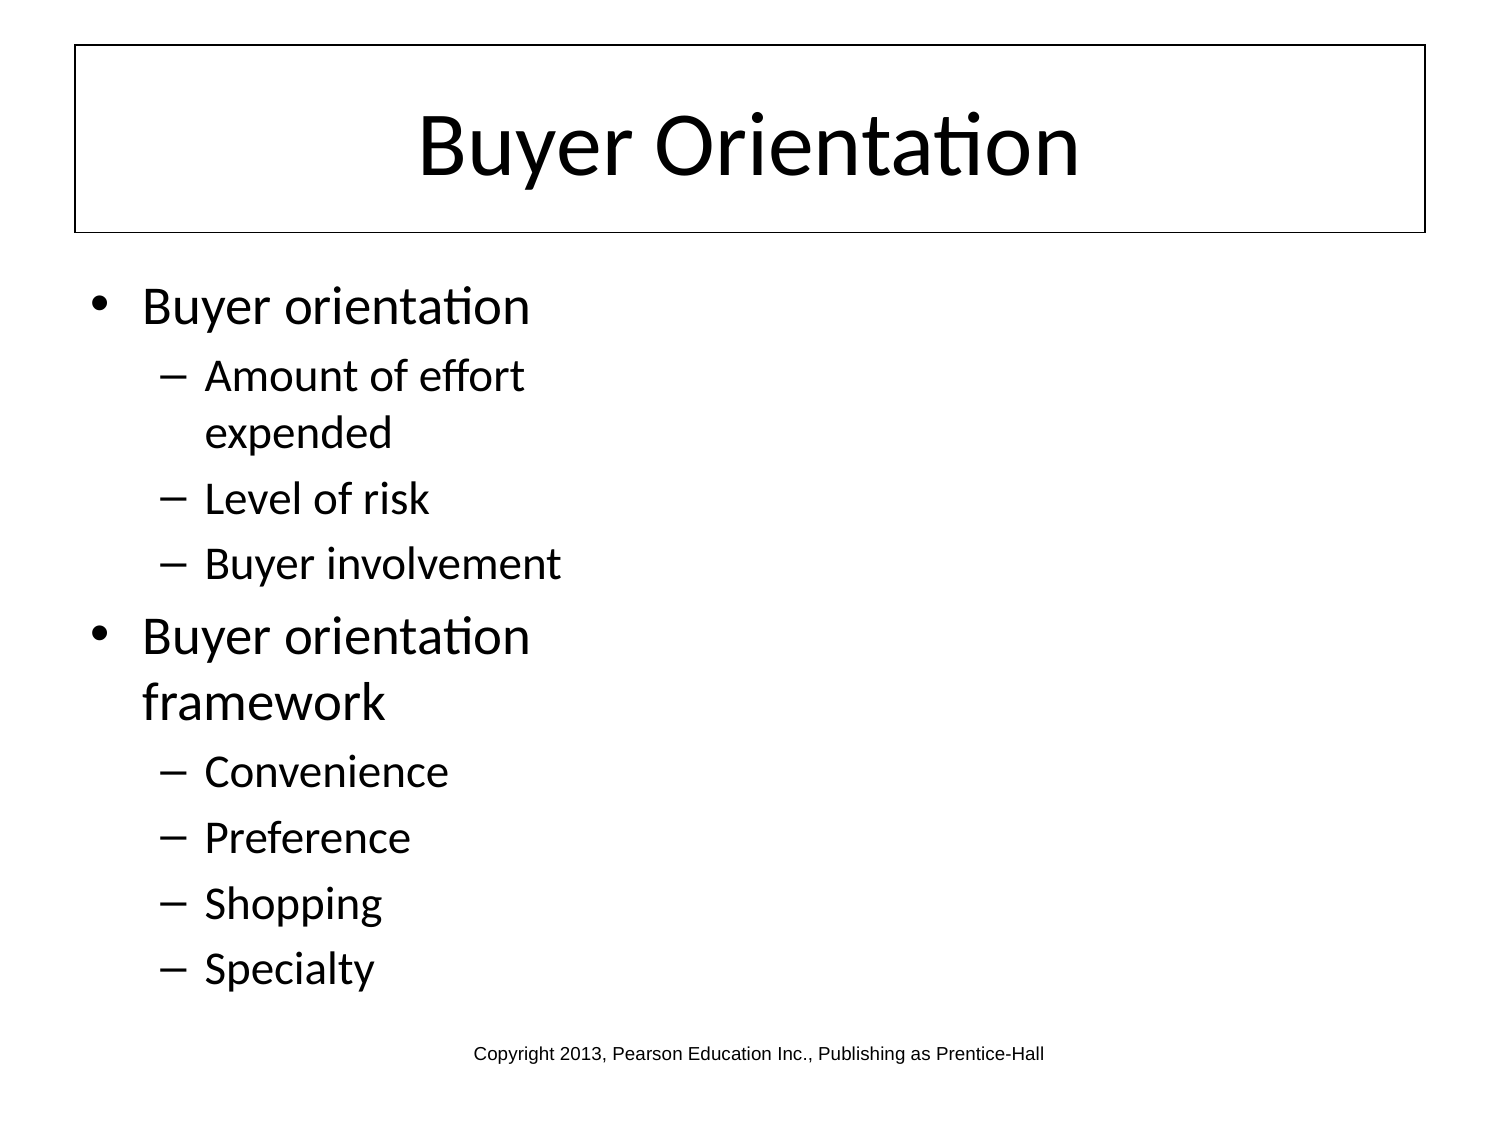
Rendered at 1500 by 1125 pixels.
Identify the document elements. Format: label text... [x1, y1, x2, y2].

text_box Copyright 2013, Pearson Education Inc., Publishing as Prentice-Hall [459, 1033, 1059, 1094]
list Buyer orientation Amount of effort expended Level of risk Buyer involvement Buyer orientation framework Convenience Preference Shopping Specialty [74, 262, 738, 1006]
title Buyer Orientation [74, 44, 1426, 233]
